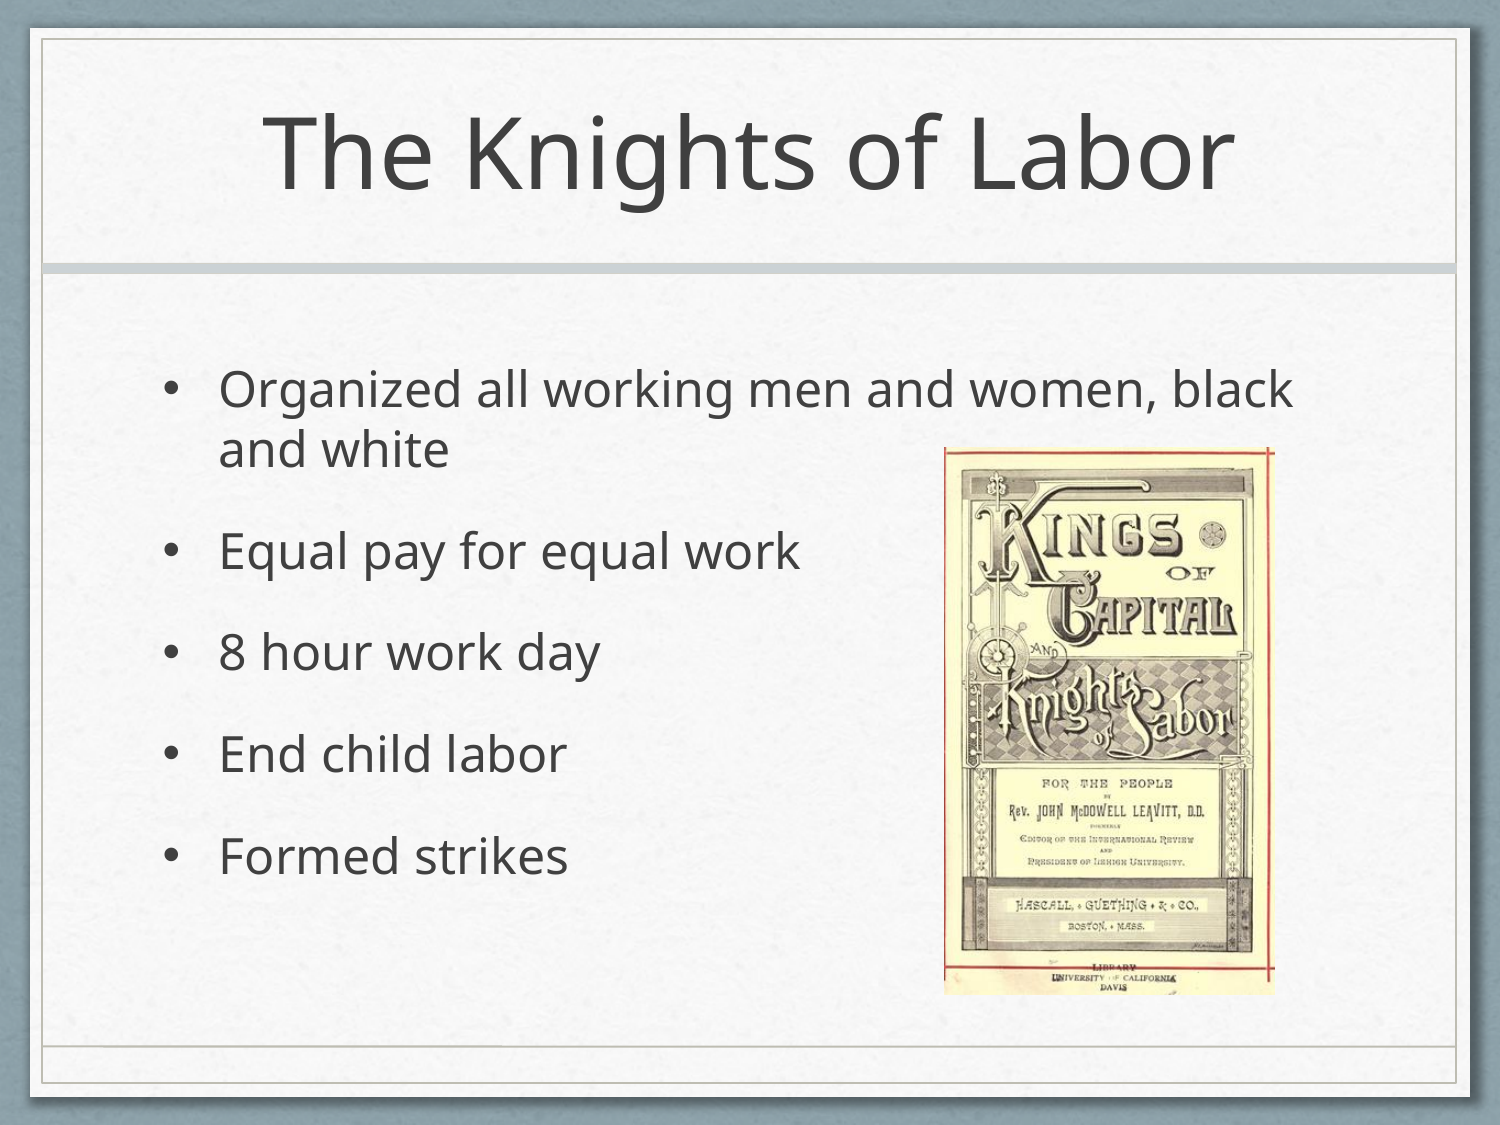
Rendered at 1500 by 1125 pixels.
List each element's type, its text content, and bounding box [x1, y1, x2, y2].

list Organized all working men and women, black and white Equal pay for equal work 8 hour work day End child labor Formed strikes [147, 350, 1353, 995]
picture [30, 28, 1470, 1097]
title The Knights of Labor [147, 40, 1353, 260]
